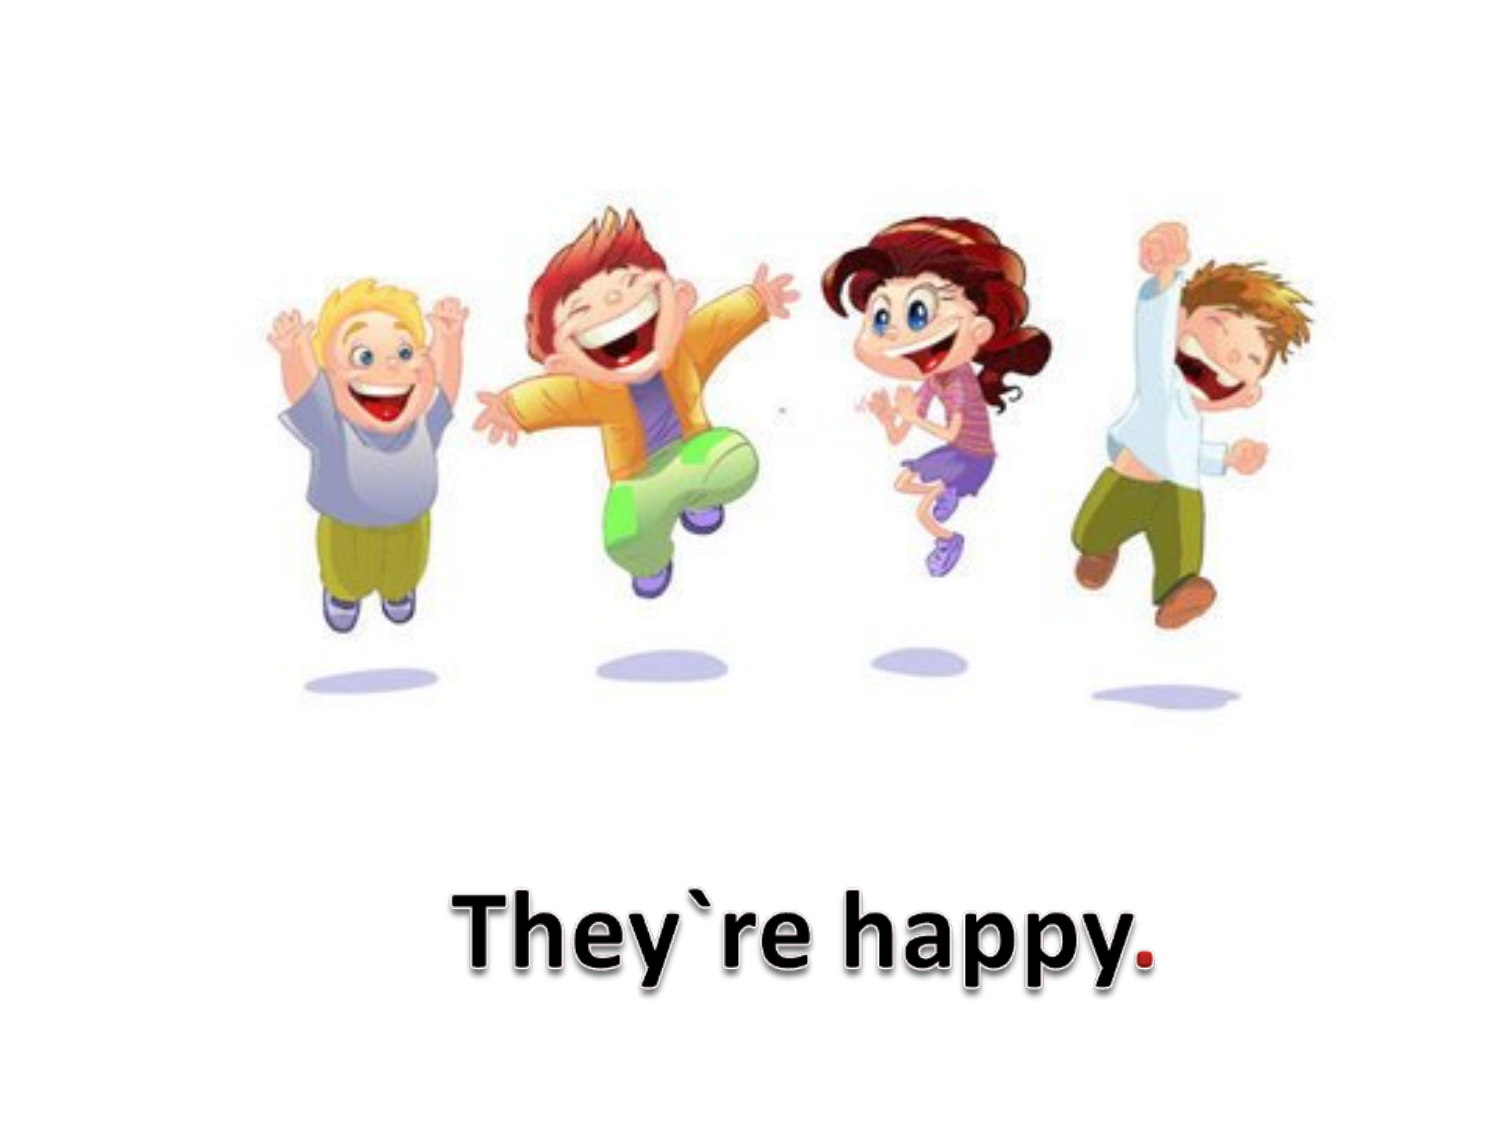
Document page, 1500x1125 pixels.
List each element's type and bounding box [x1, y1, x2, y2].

picture [370, 821, 1241, 1018]
picture [234, 105, 1337, 751]
